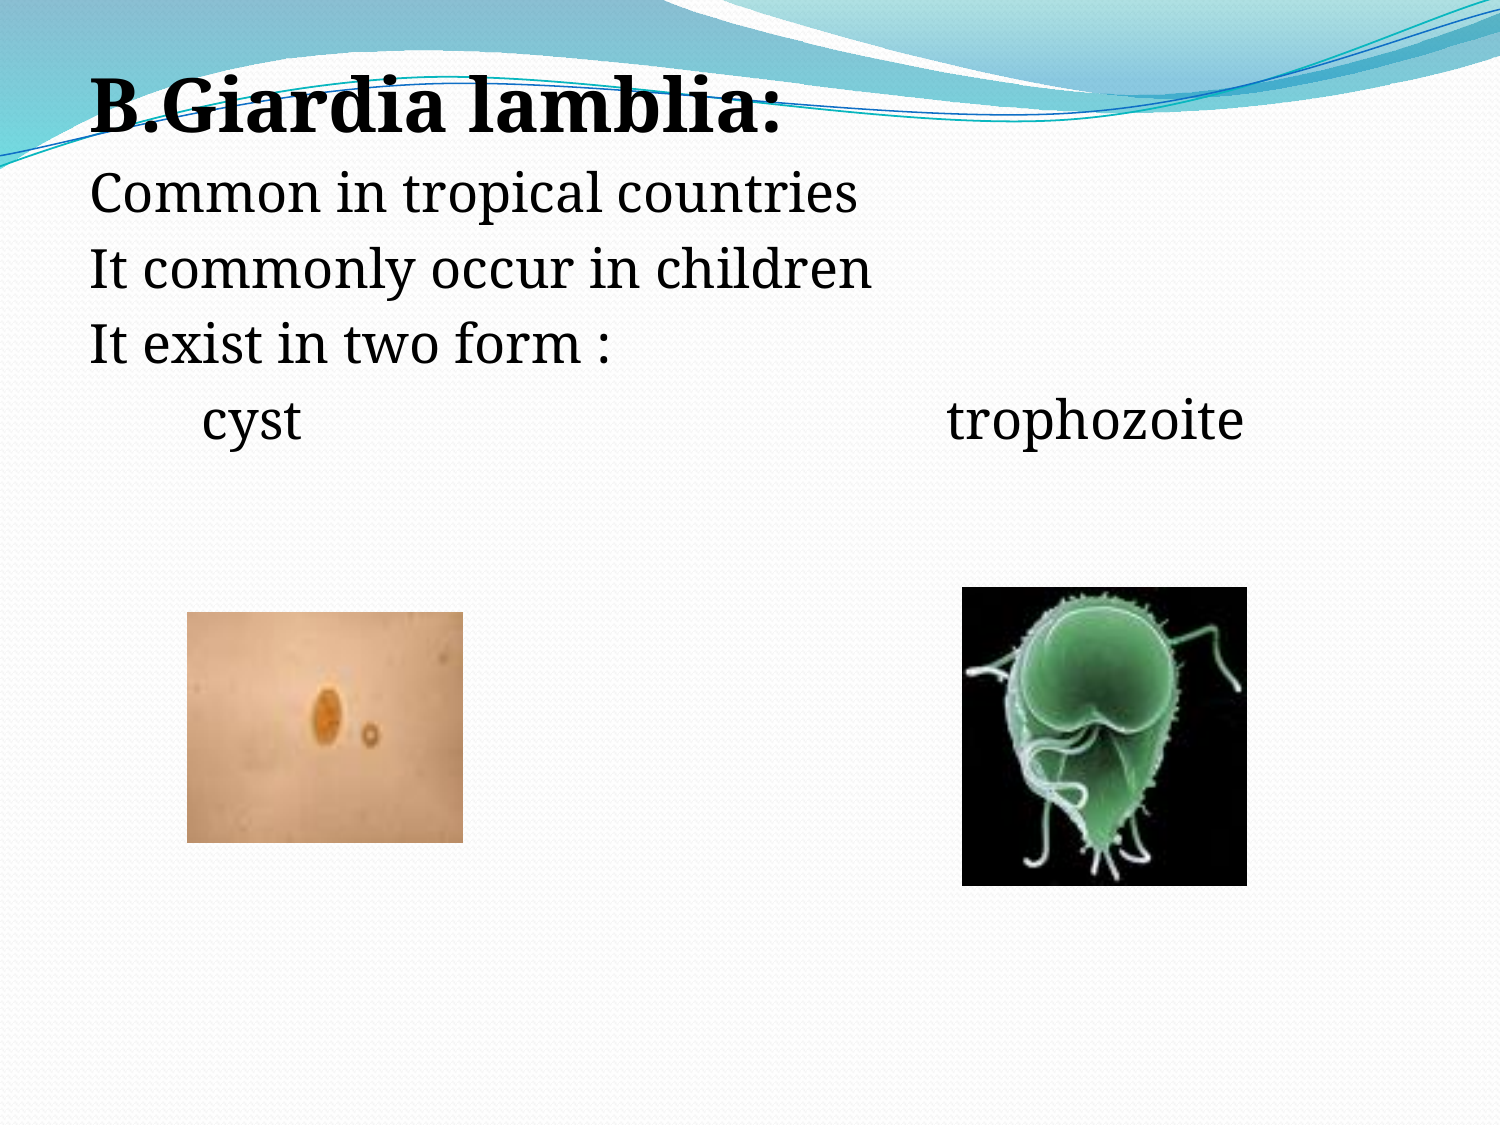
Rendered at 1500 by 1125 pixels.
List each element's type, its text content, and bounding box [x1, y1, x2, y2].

picture [962, 587, 1248, 887]
picture [187, 612, 463, 843]
list B.Giardia lamblia: Common in tropical countries It commonly occur in children It exist in two form : cyst trophozoite [75, 50, 1425, 1005]
